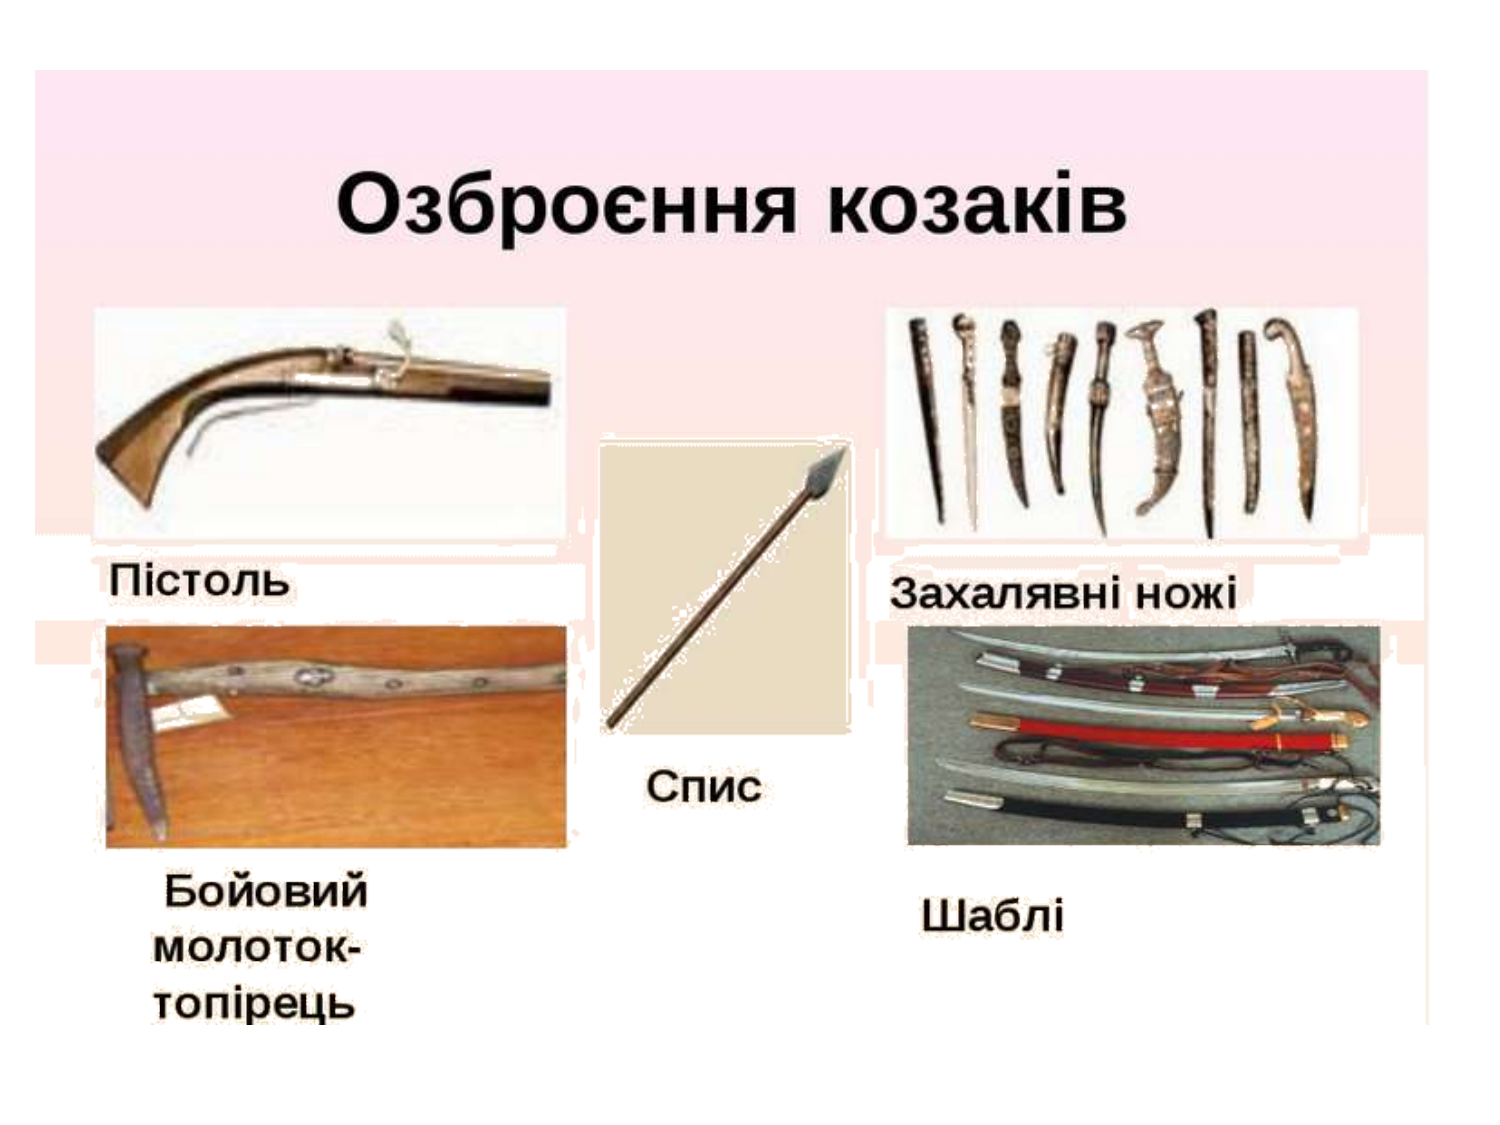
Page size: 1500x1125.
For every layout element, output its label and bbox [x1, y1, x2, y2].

list [34, 70, 1430, 1025]
